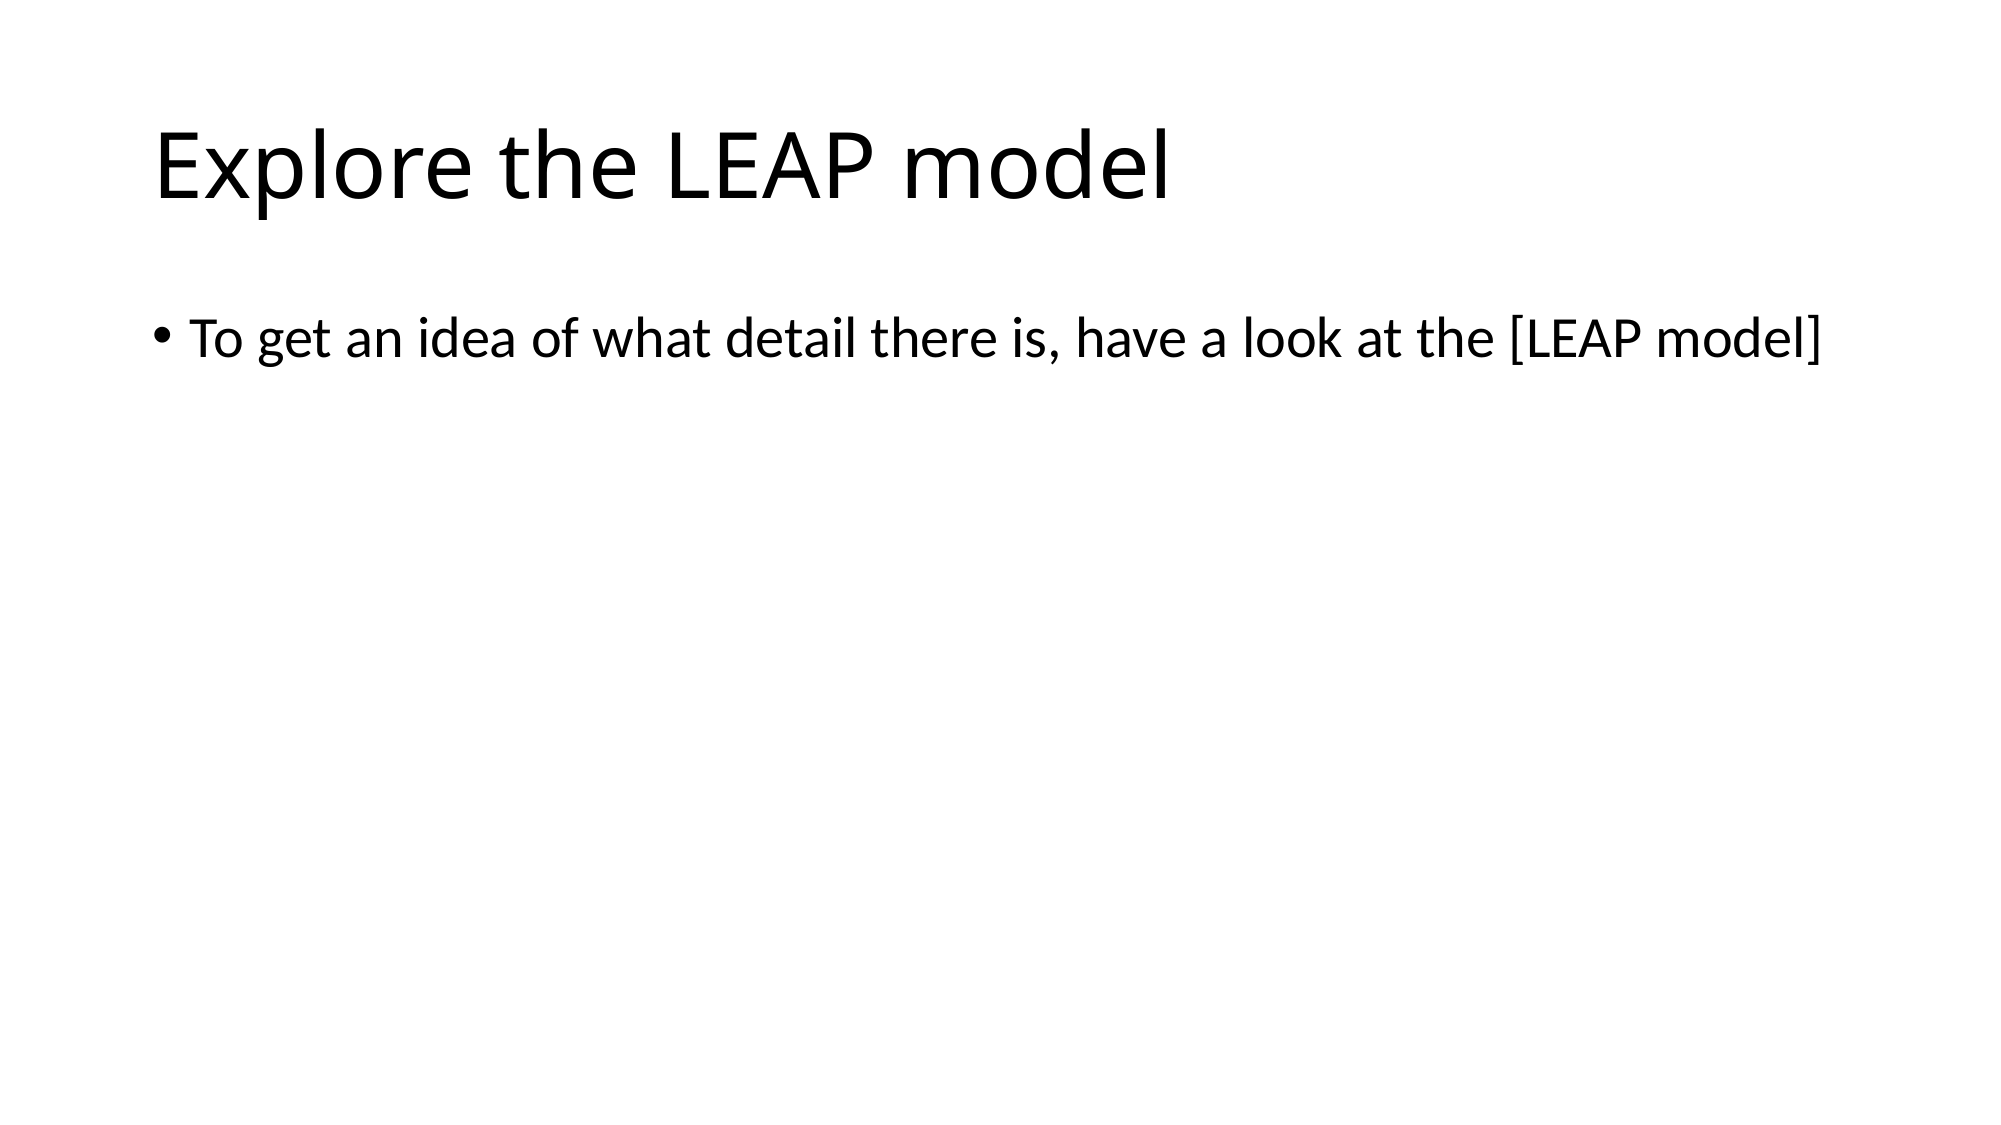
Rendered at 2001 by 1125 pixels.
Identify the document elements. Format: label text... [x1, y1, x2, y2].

list To get an idea of what detail there is, have a look at the [LEAP model] [137, 299, 1863, 1014]
title Explore the LEAP model [137, 59, 1863, 278]
